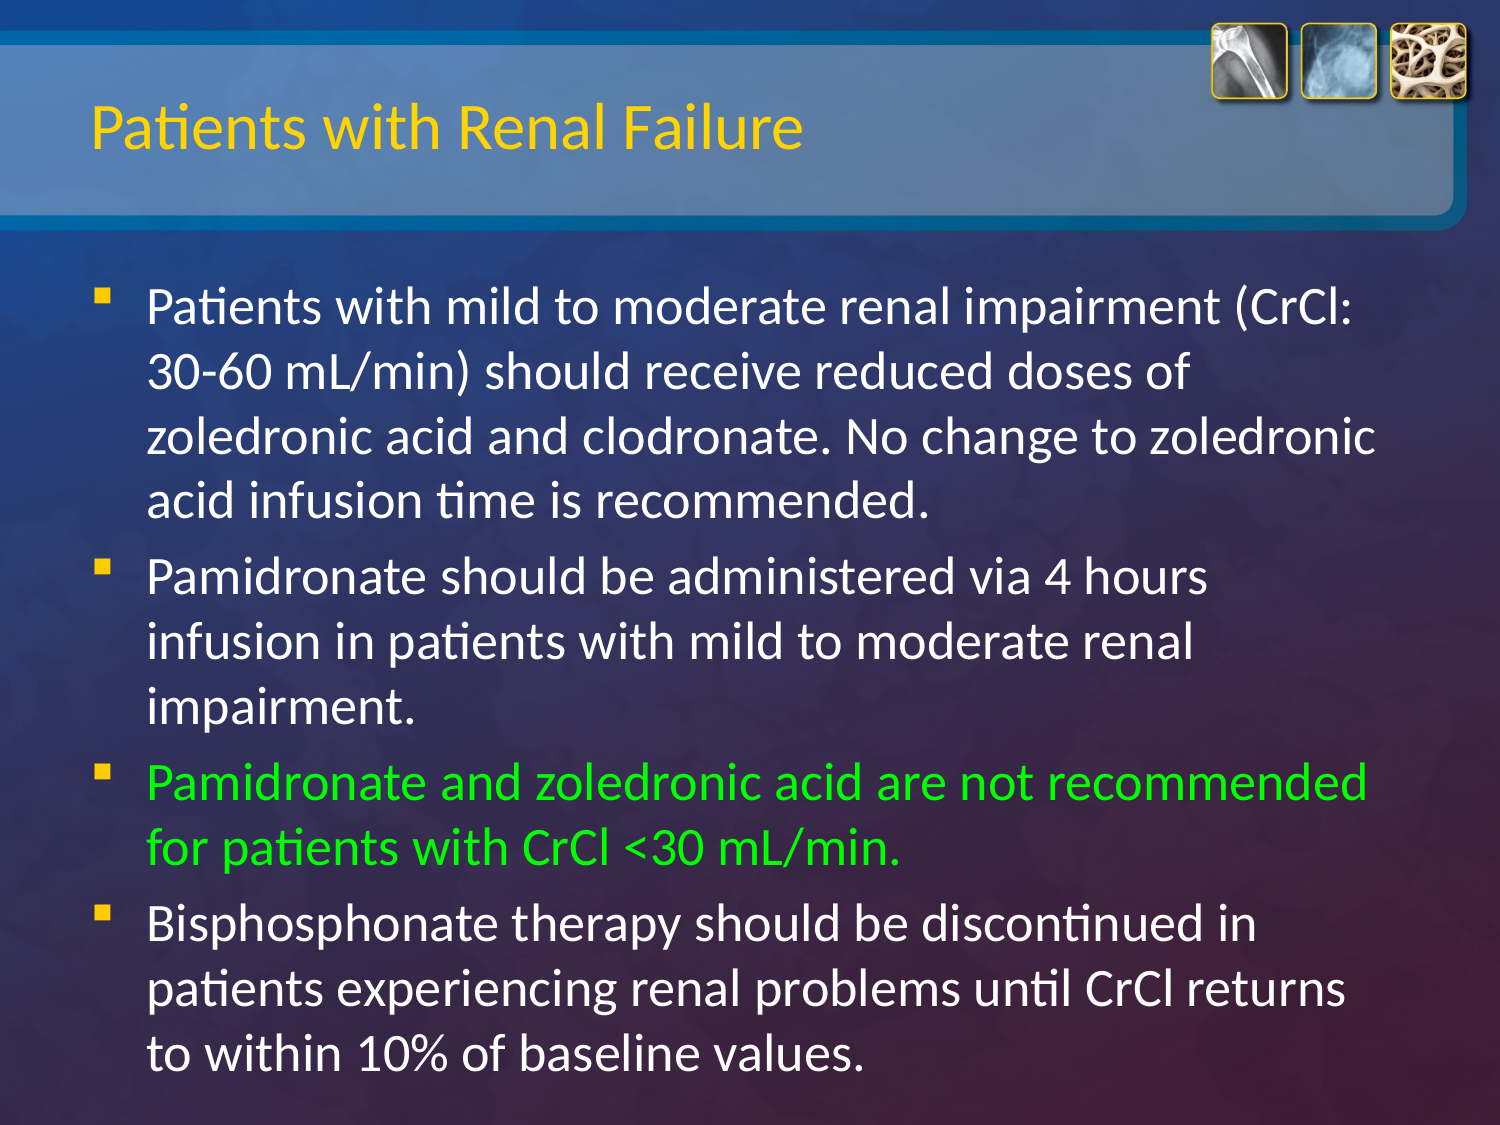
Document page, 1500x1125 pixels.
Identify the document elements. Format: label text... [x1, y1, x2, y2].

picture [0, 0, 1500, 1125]
list Patients with mild to moderate renal impairment (CrCl: 30-60 mL/min) should receive reduced doses of zoledronic acid and clodronate. No change to zoledronic acid infusion time is recommended. Pamidronate should be administered via 4 hours infusion in patients with mild to moderate renal impairment. Pamidronate and zoledronic acid are not recommended for patients with CrCl <30 mL/min. Bisphosphonate therapy should be discontinued in patients experiencing renal problems until CrCl returns to within 10% of baseline values. [75, 262, 1397, 1005]
title Patients with Renal Failure [75, 45, 1213, 213]
